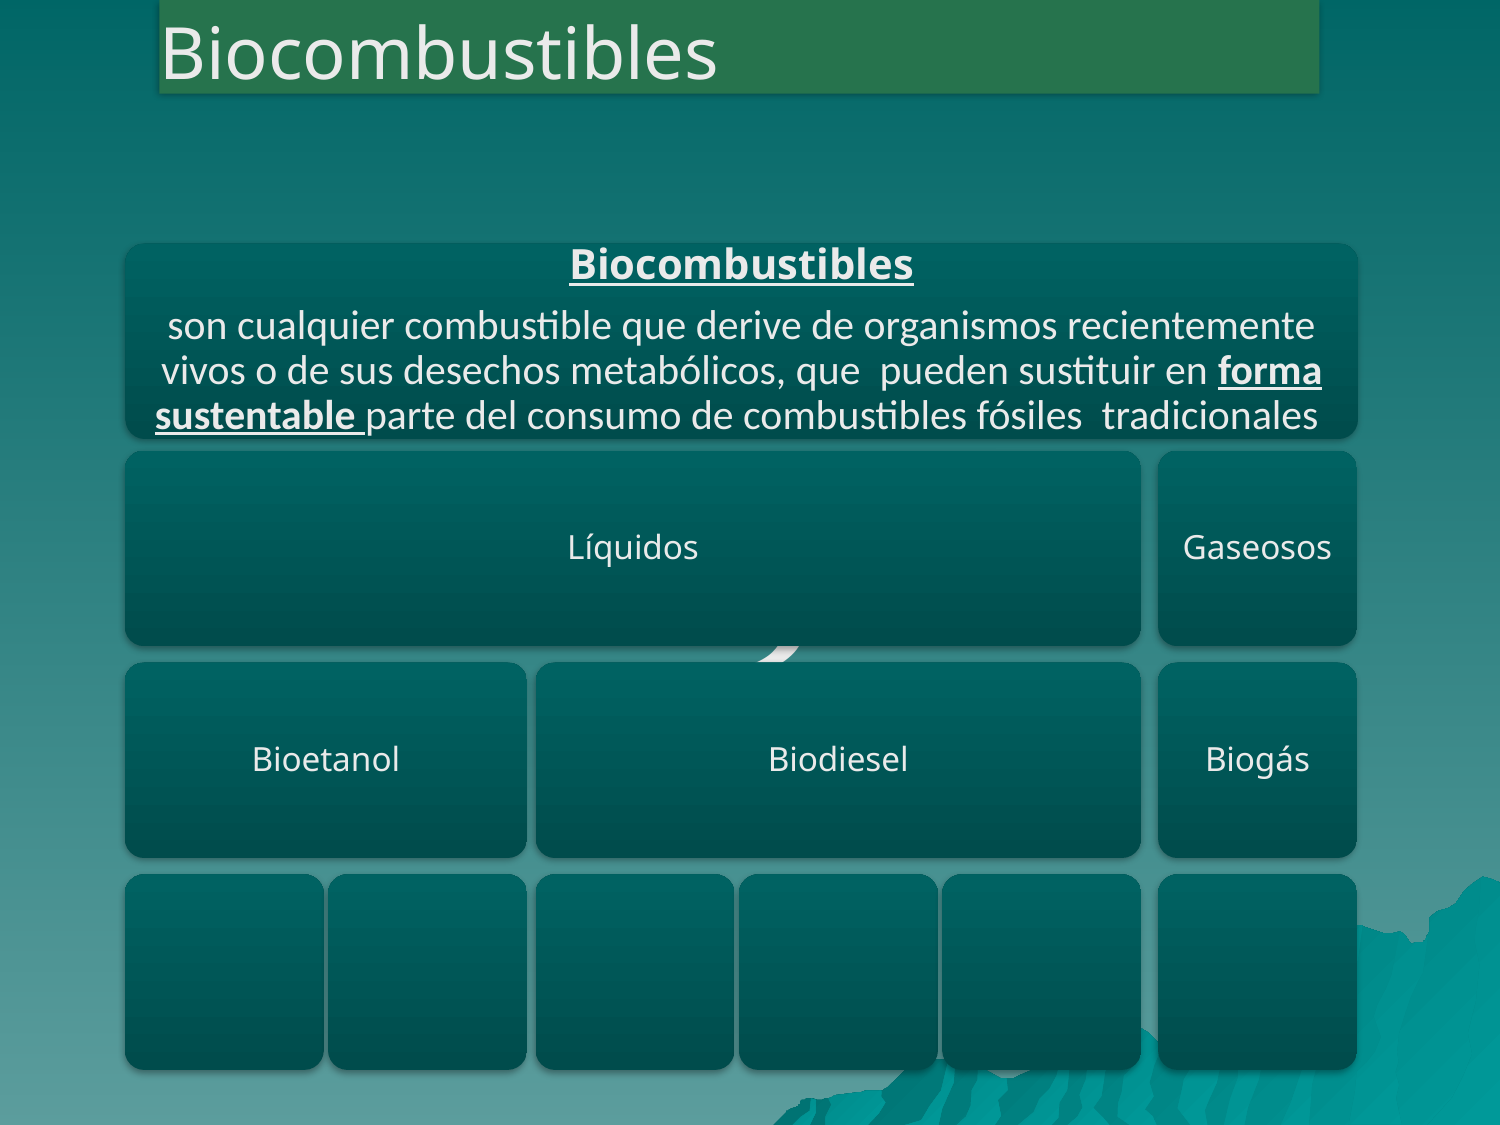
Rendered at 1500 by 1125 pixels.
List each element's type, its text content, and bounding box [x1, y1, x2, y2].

text_box Biocombustibles [159, 0, 1320, 94]
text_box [123, 238, 1359, 1071]
